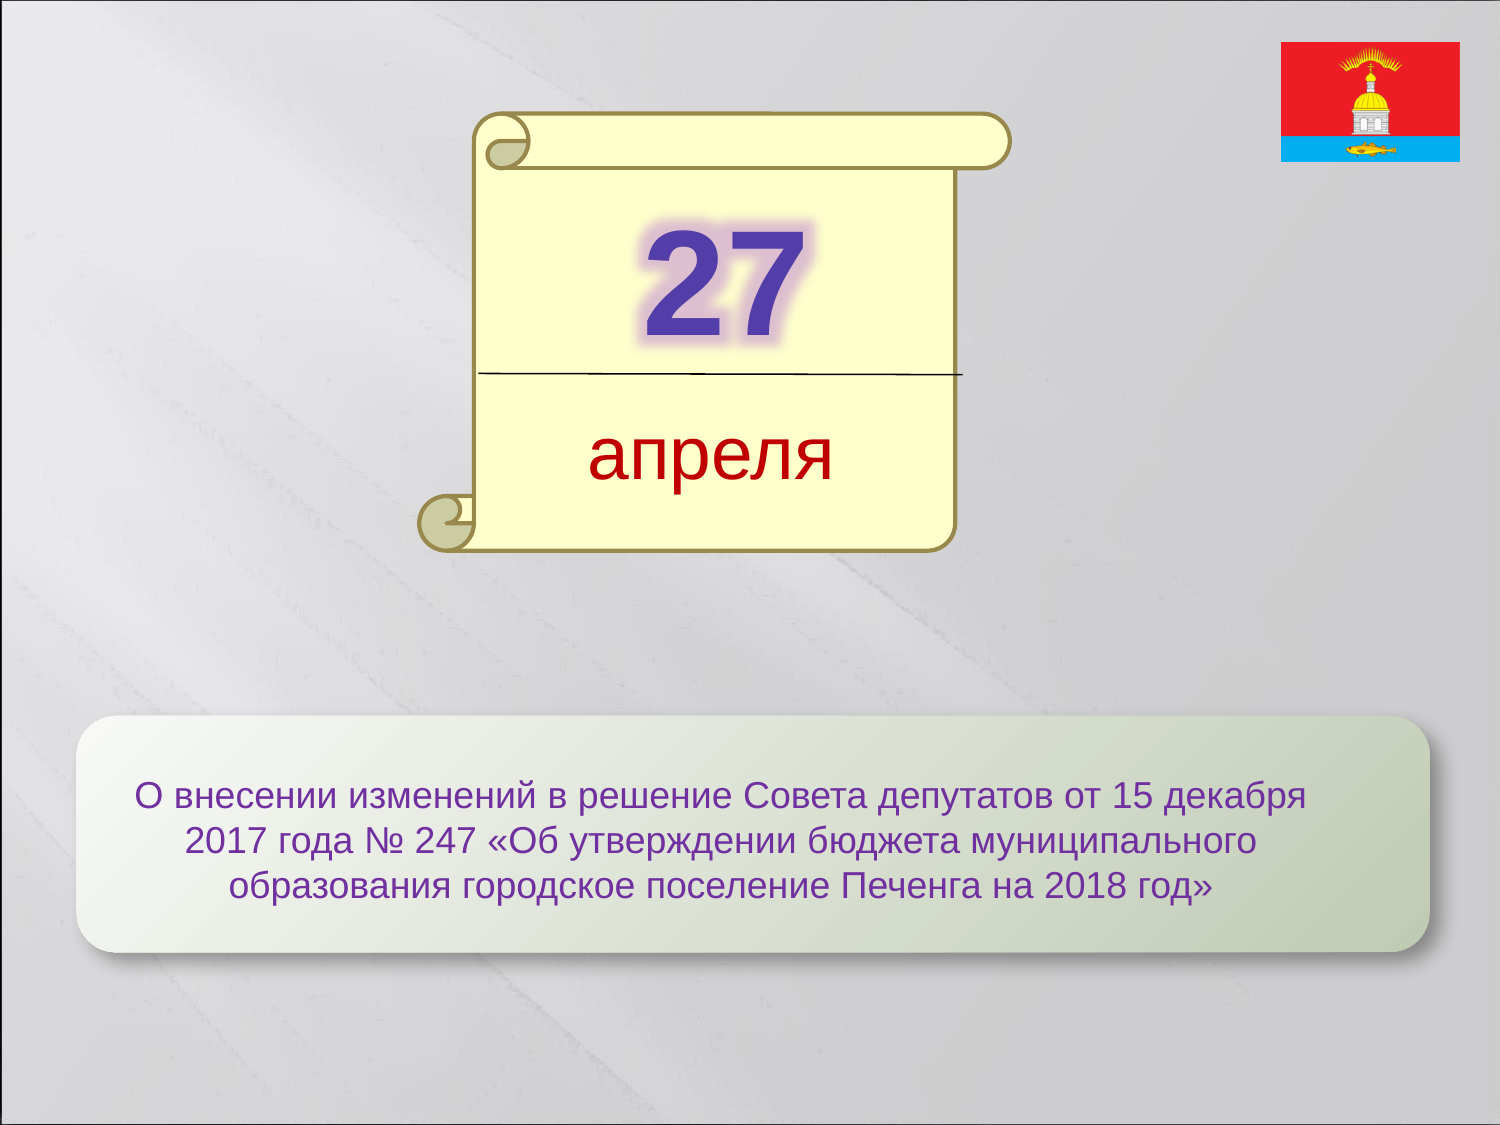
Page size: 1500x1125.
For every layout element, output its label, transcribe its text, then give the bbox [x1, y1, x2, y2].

text_box [417, 111, 1012, 553]
text_box апреля [572, 397, 928, 502]
text_box 27 [525, 177, 928, 373]
picture [0, 0, 1500, 1125]
text_box О внесении изменений в решение Совета депутатов от 15 декабря 2017 года № 247 «Об утверждении бюджета муниципального образования городское поселение Печенга на 2018 год» [100, 763, 1342, 913]
text_box [75, 715, 1431, 953]
